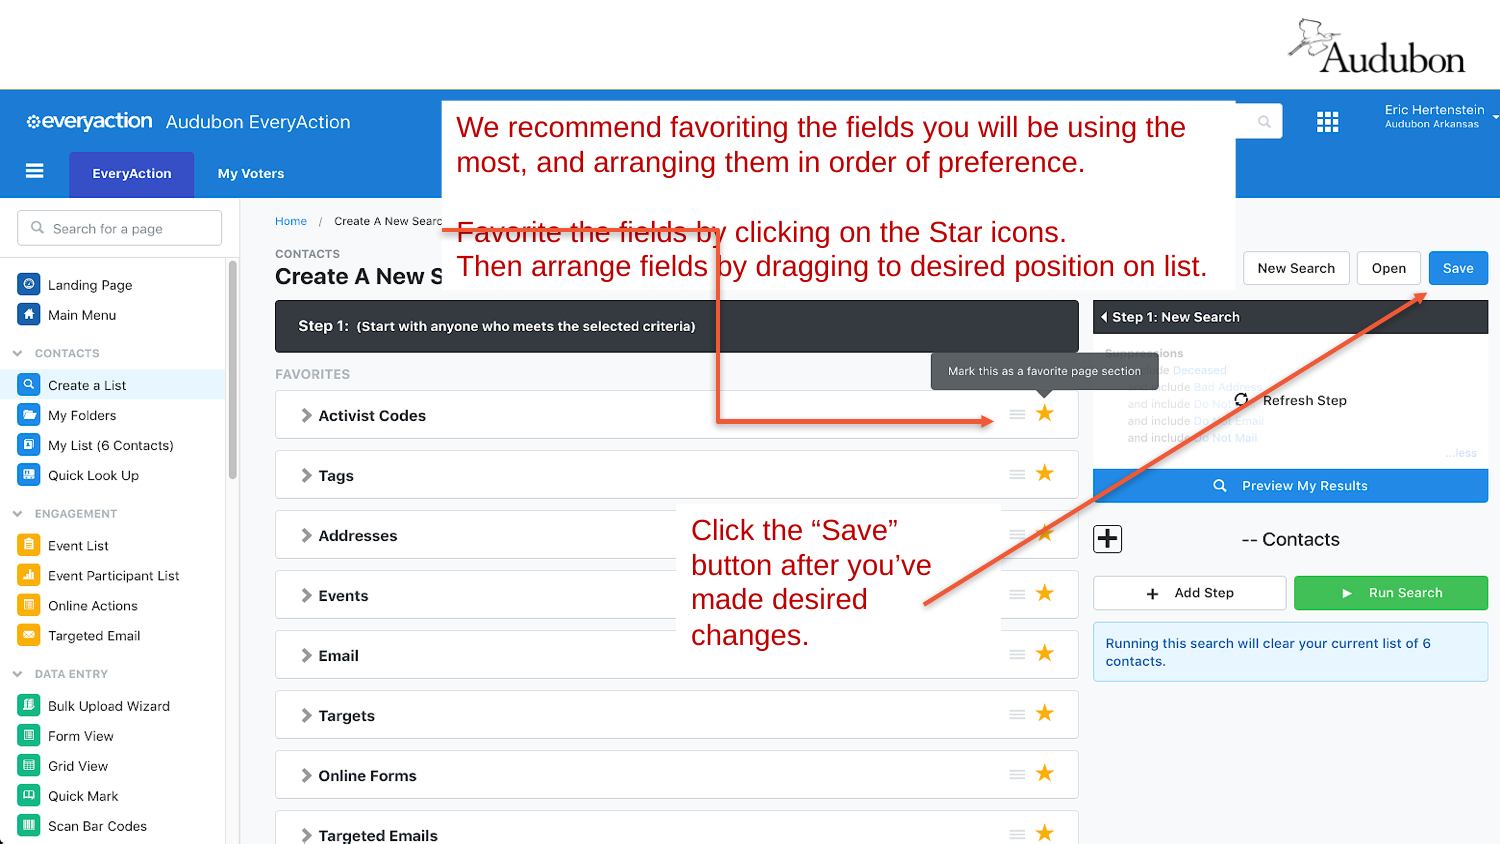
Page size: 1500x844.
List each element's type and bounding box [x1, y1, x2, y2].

picture [1287, 18, 1466, 73]
text_box [923, 292, 1428, 605]
text_box [441, 229, 995, 422]
picture [0, 89, 1500, 844]
